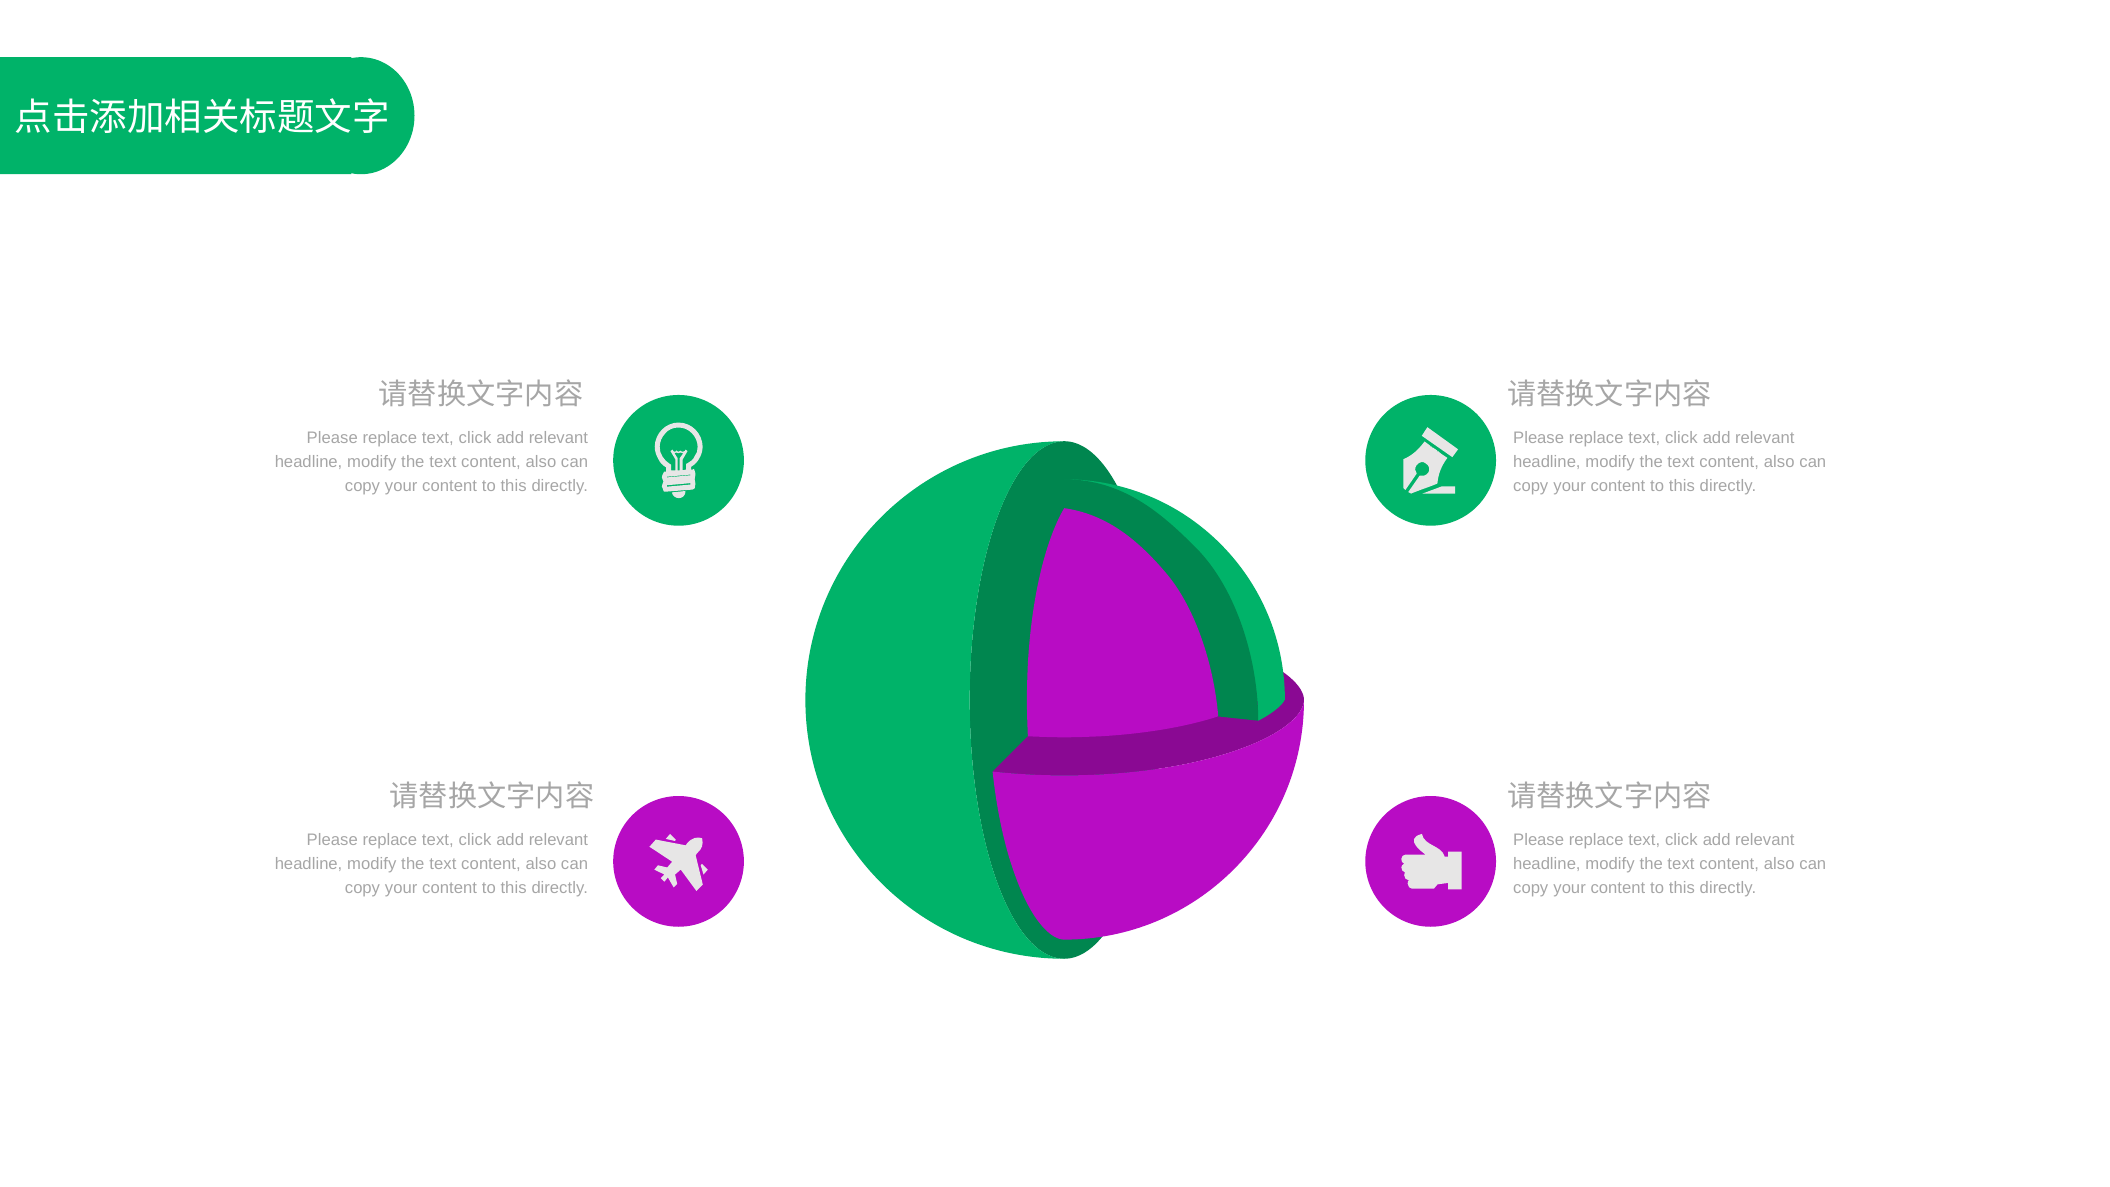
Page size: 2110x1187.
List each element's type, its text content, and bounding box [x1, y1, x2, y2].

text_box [1365, 795, 1497, 927]
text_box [238, 360, 604, 502]
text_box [1491, 762, 1864, 904]
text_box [1491, 360, 1864, 502]
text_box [613, 795, 744, 927]
text_box 点击添加相关标题文字 [0, 85, 415, 146]
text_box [238, 762, 611, 904]
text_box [805, 441, 1304, 959]
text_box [613, 394, 744, 526]
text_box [1365, 394, 1497, 526]
